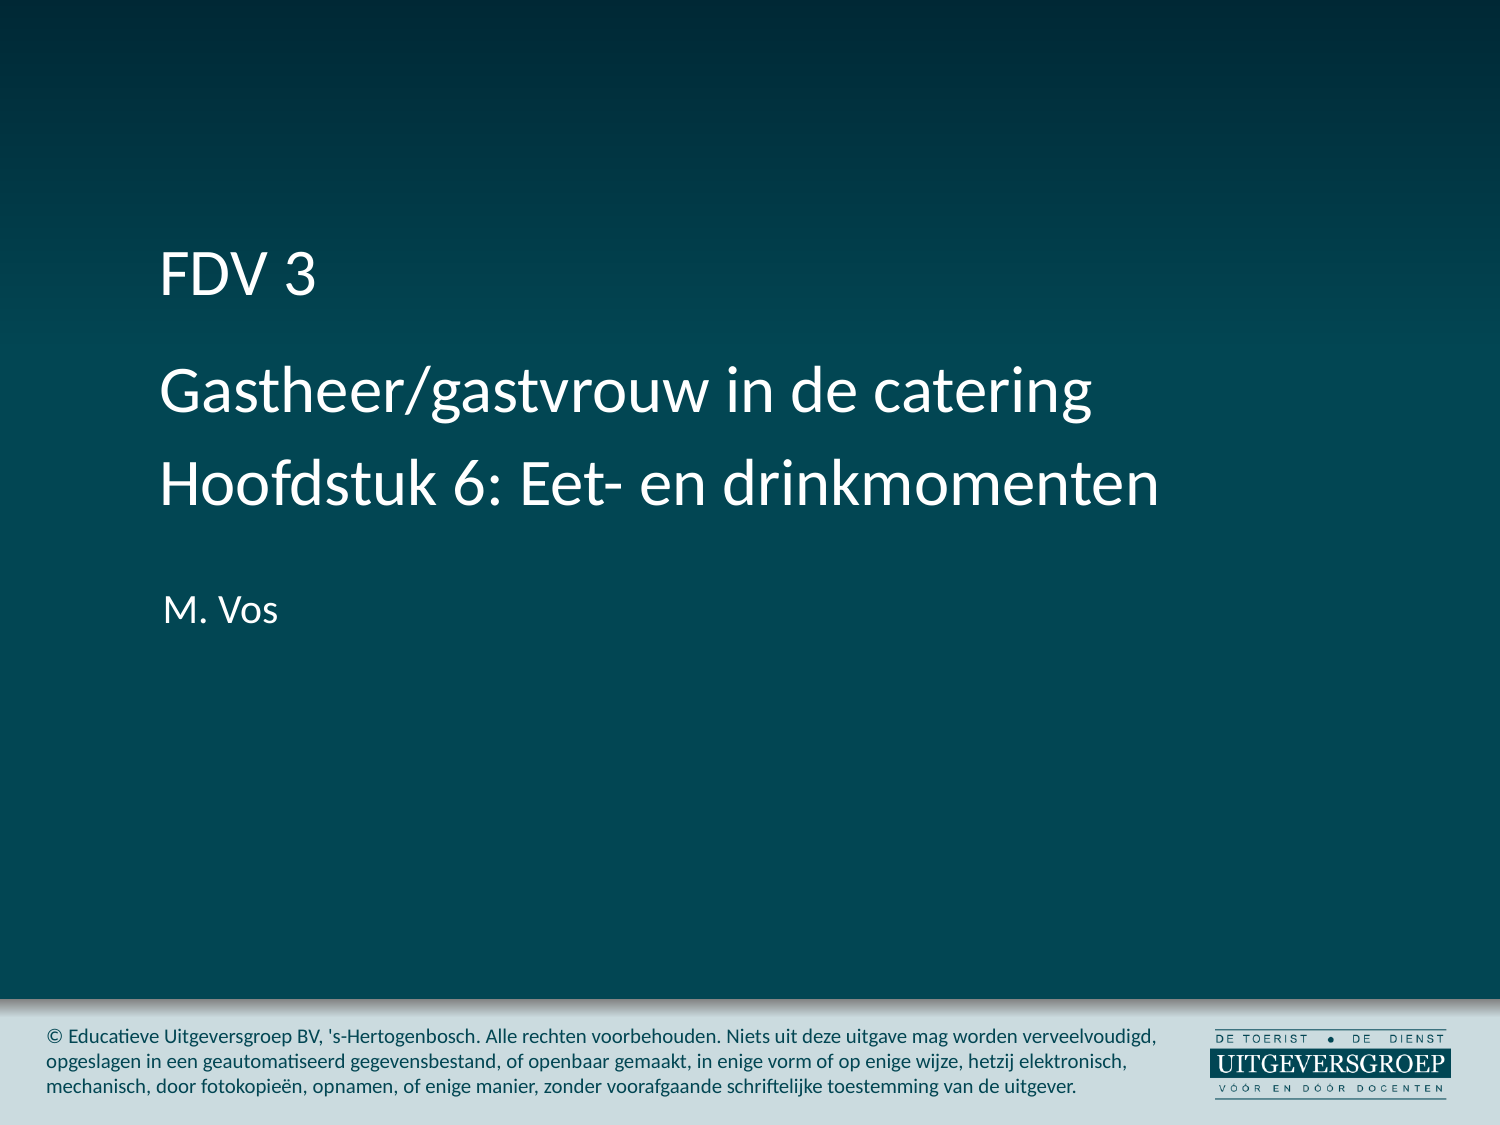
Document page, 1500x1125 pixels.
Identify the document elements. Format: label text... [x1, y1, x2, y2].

list Gastheer/gastvrouw in de catering Hoofdstuk 6: Eet- en drinkmomenten [144, 338, 1341, 419]
list FDV 3 [144, 221, 1294, 327]
list M. Vos [147, 574, 1297, 679]
picture [1210, 1021, 1451, 1106]
